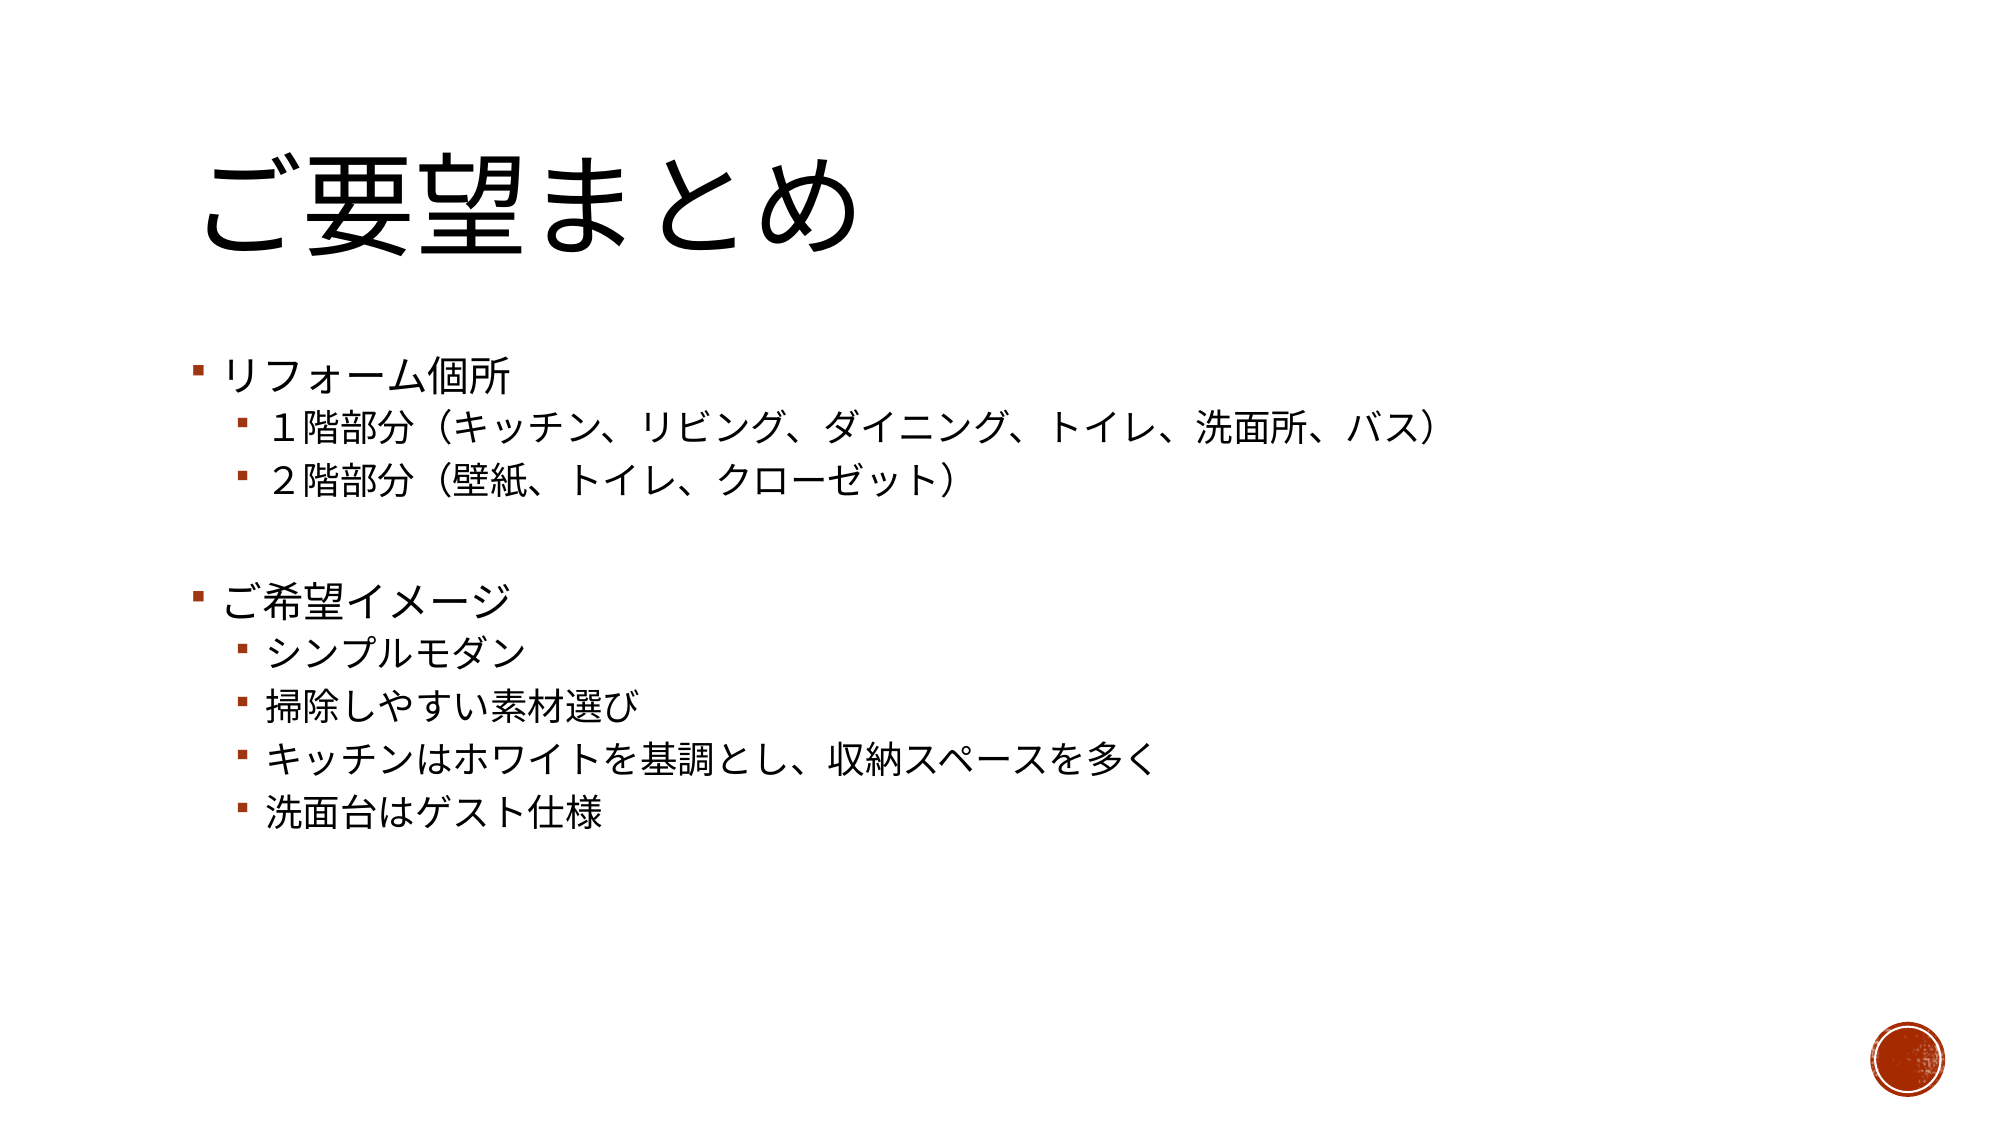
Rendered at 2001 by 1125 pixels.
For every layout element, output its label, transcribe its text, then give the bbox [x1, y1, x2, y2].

title ご要望まとめ [175, 79, 1826, 344]
list リフォーム個所 １階部分（キッチン、リビング、ダイニング、トイレ、洗面所、バス） ２階部分（壁紙、トイレ、クローゼット） ご希望イメージ シンプルモダン 掃除しやすい素材選び キッチンはホワイトを基調とし、収納スペースを多く 洗面台はゲスト仕様 [175, 348, 1826, 1013]
